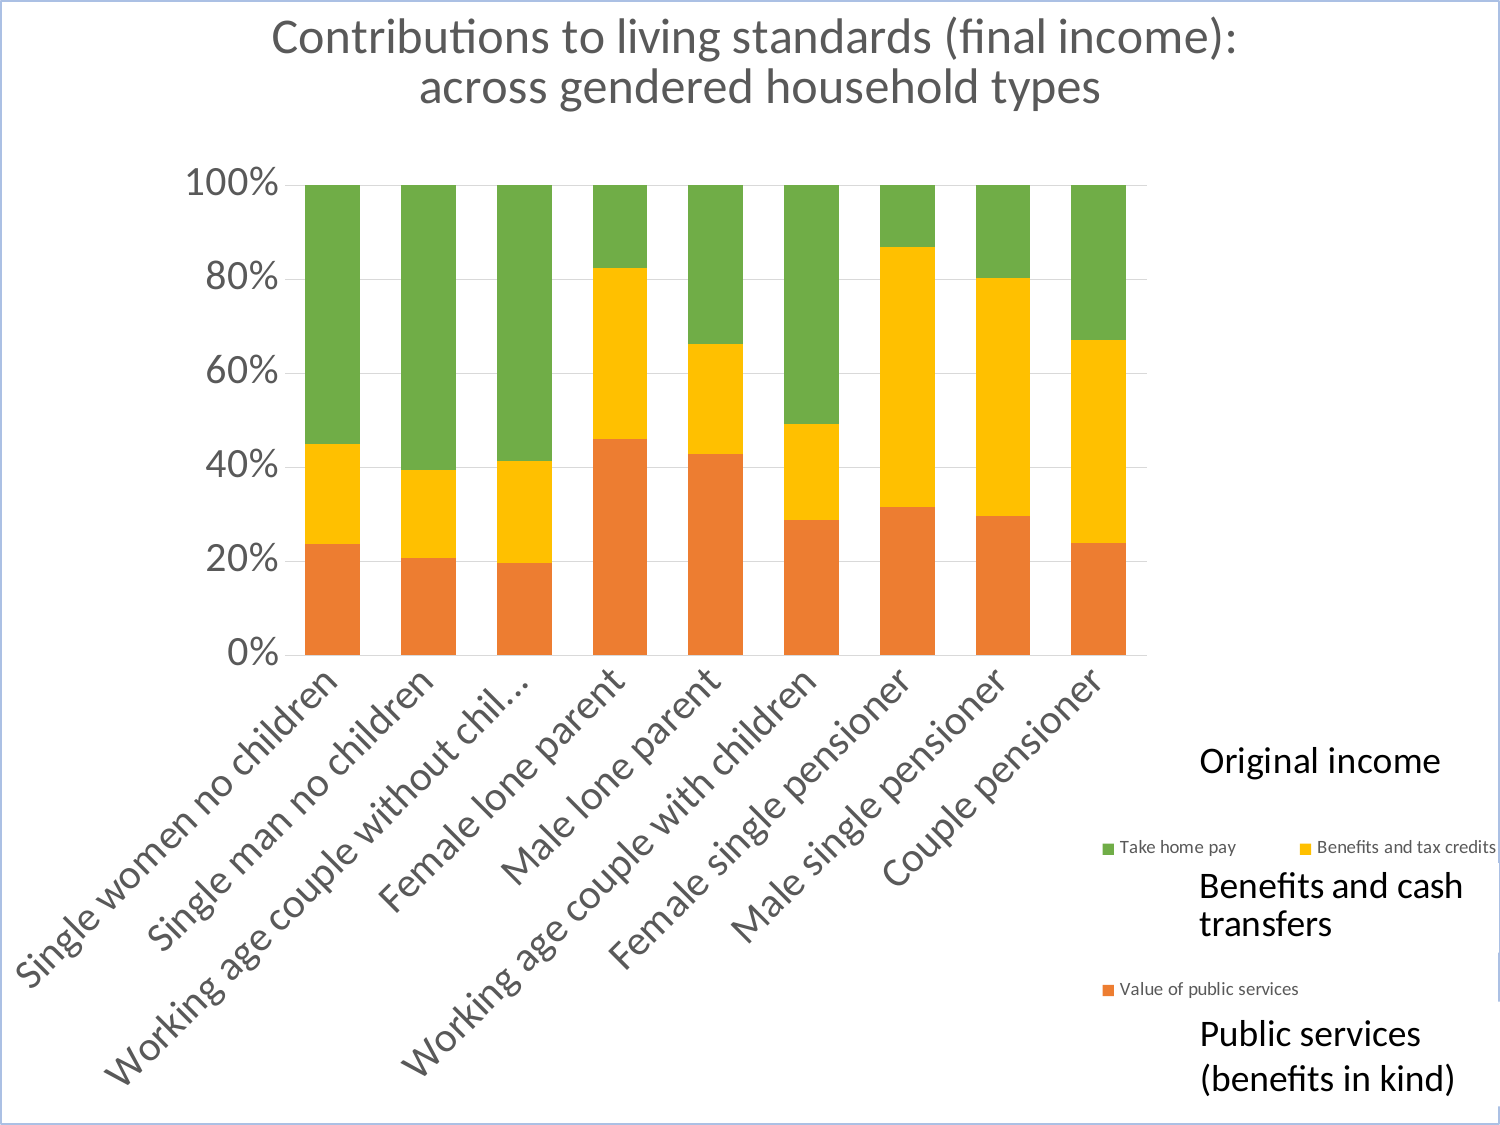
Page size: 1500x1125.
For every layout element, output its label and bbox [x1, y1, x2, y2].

chart [0, 0, 1500, 1125]
